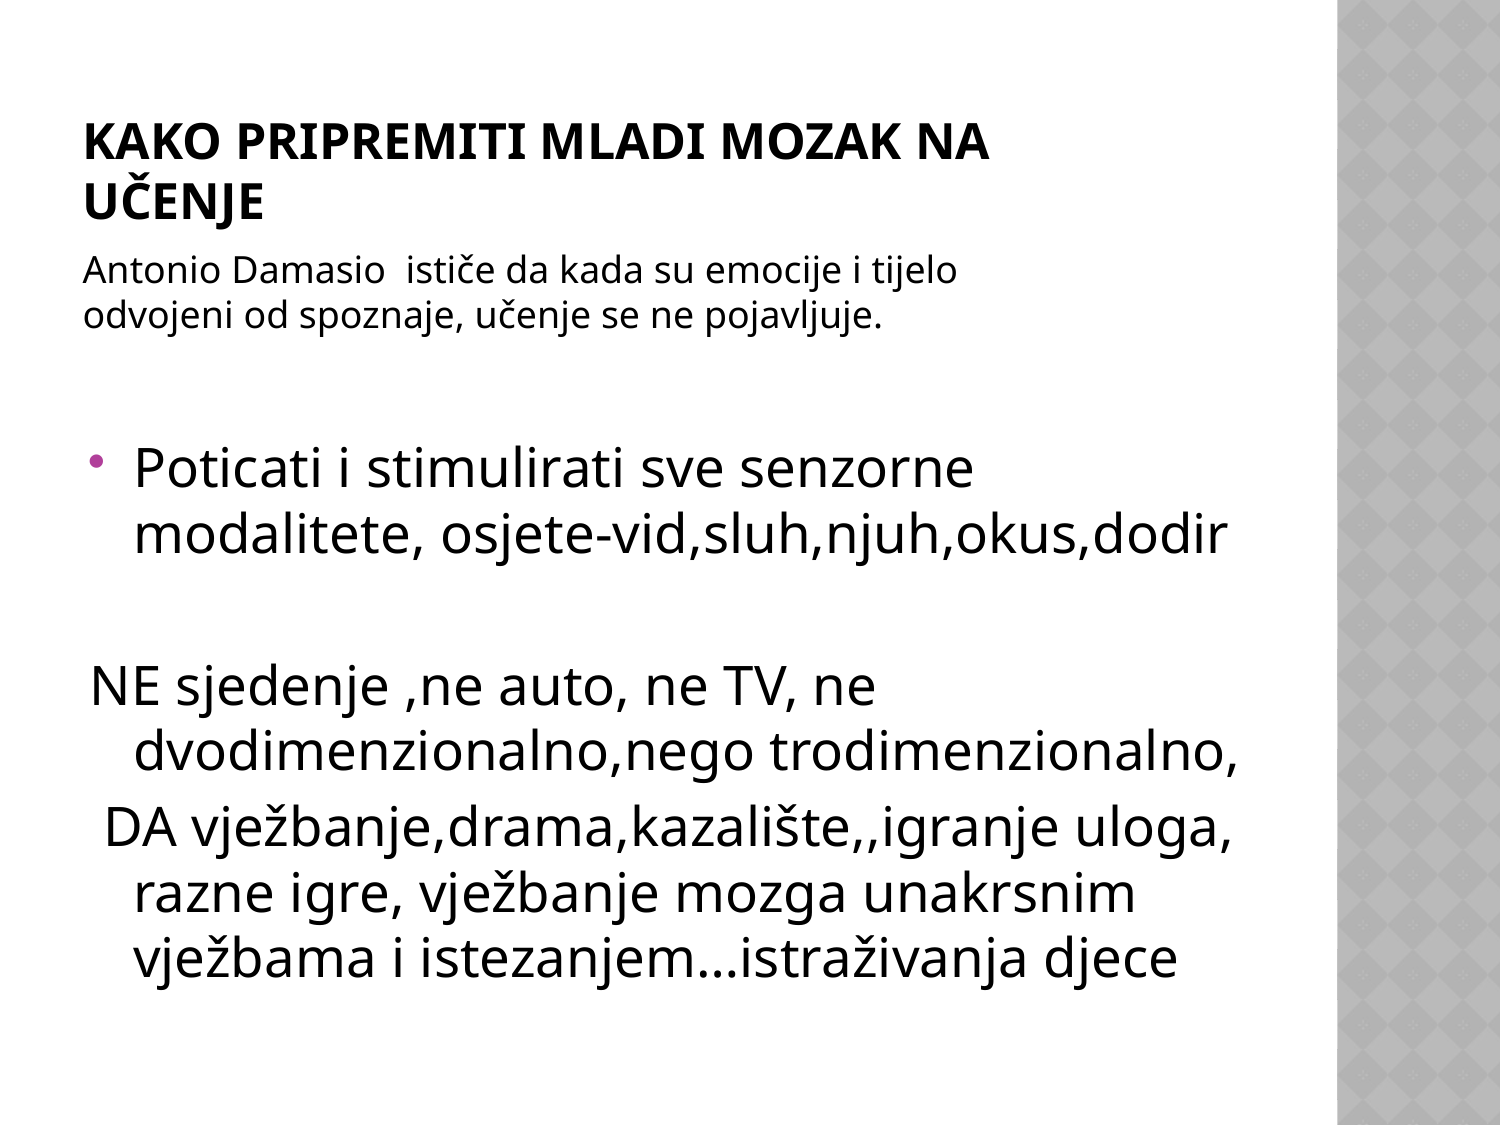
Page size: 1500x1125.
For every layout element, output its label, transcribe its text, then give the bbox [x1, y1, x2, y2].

list Poticati i stimulirati sve senzorne modalitete, osjete-vid,sluh,njuh,okus,dodir NE sjedenje ,ne auto, ne TV, ne dvodimenzionalno,nego trodimenzionalno, DA vježbanje,drama,kazalište,,igranje uloga, razne igre, vježbanje mozga unakrsnim vježbama i istezanjem…istraživanja djece [75, 350, 1263, 1068]
title Kako pripremiti mladi mozak na učenje [75, 37, 1043, 230]
list Antonio Damasio ističe da kada su emocije i tijelo odvojeni od spoznaje, učenje se ne pojavljuje. [75, 245, 1043, 345]
